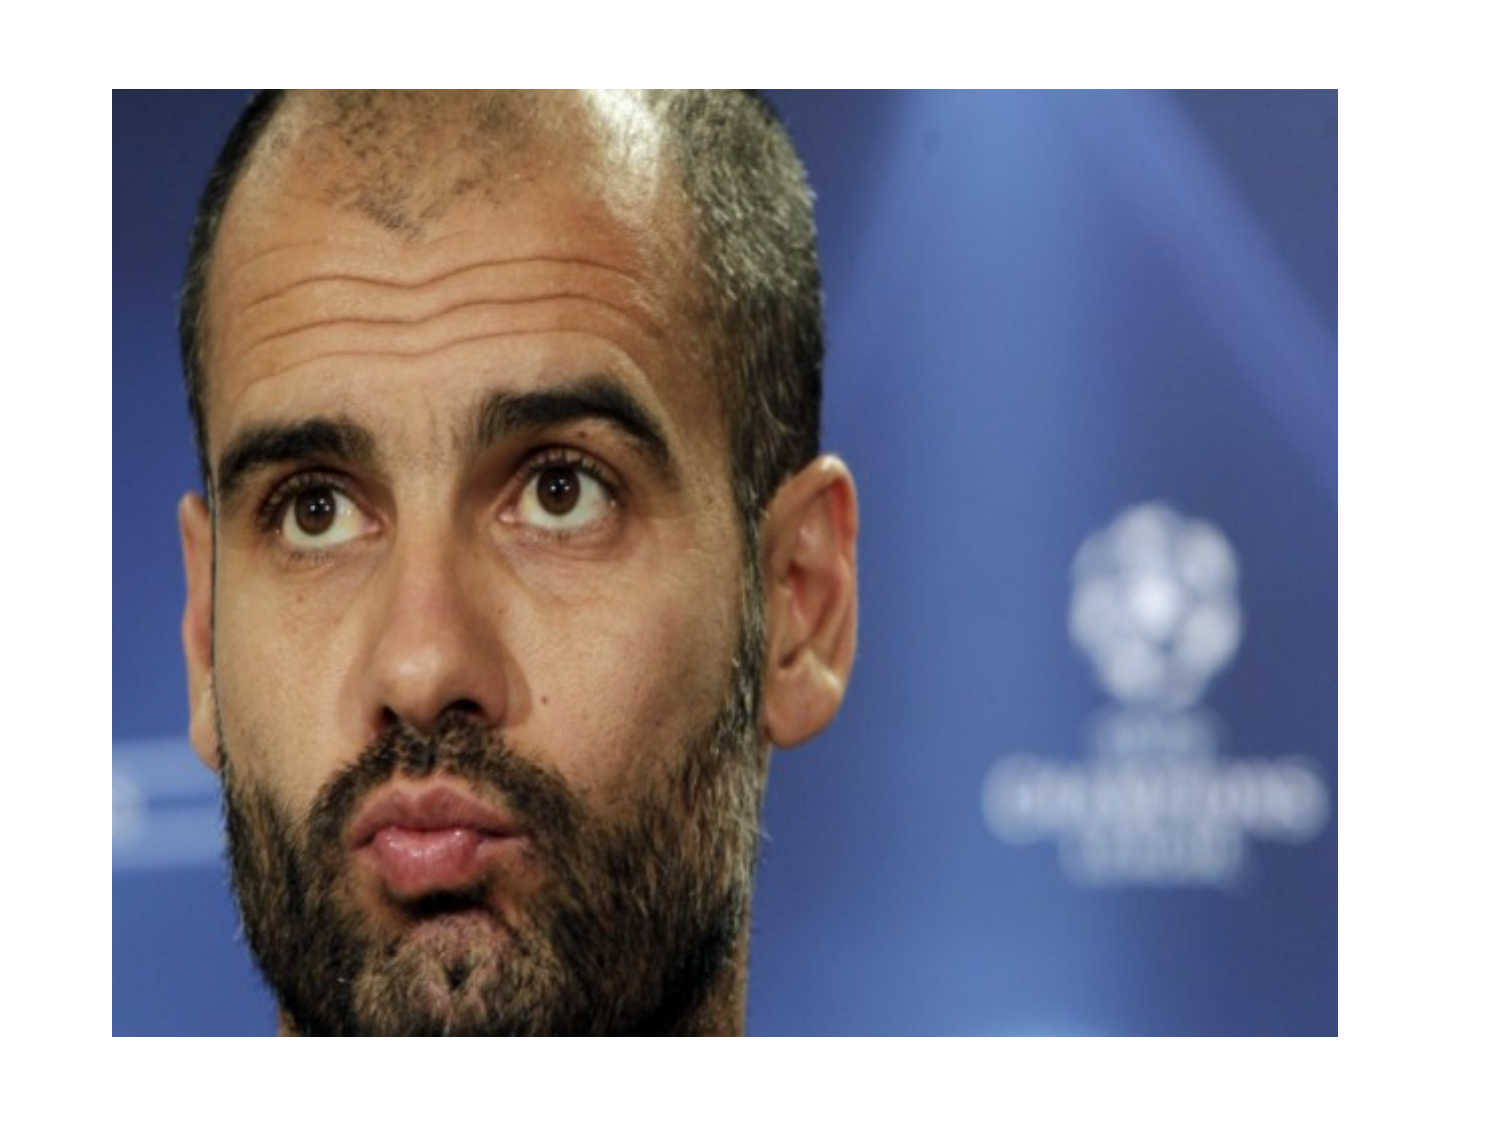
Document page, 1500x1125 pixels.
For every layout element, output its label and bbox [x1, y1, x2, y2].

picture [111, 89, 1338, 1037]
